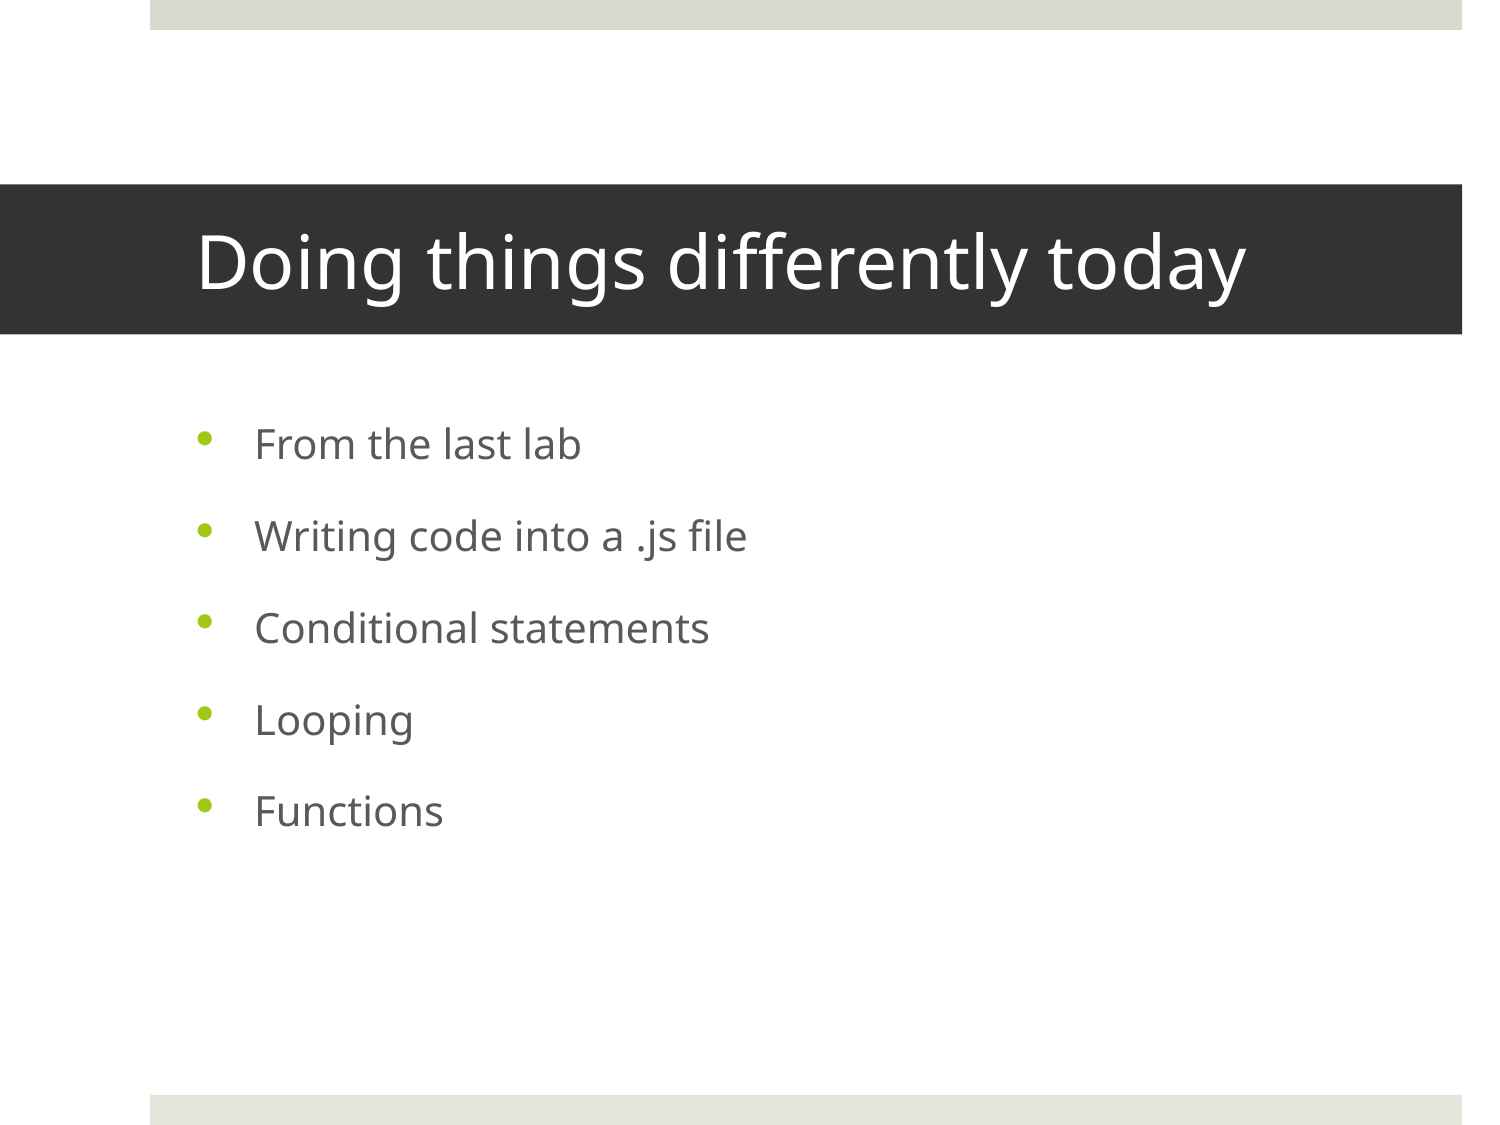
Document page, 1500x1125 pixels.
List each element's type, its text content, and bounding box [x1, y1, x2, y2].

title Doing things differently today [0, 184, 1463, 335]
list From the last lab Writing code into a .js file Conditional statements Looping Functions [182, 410, 1432, 1028]
